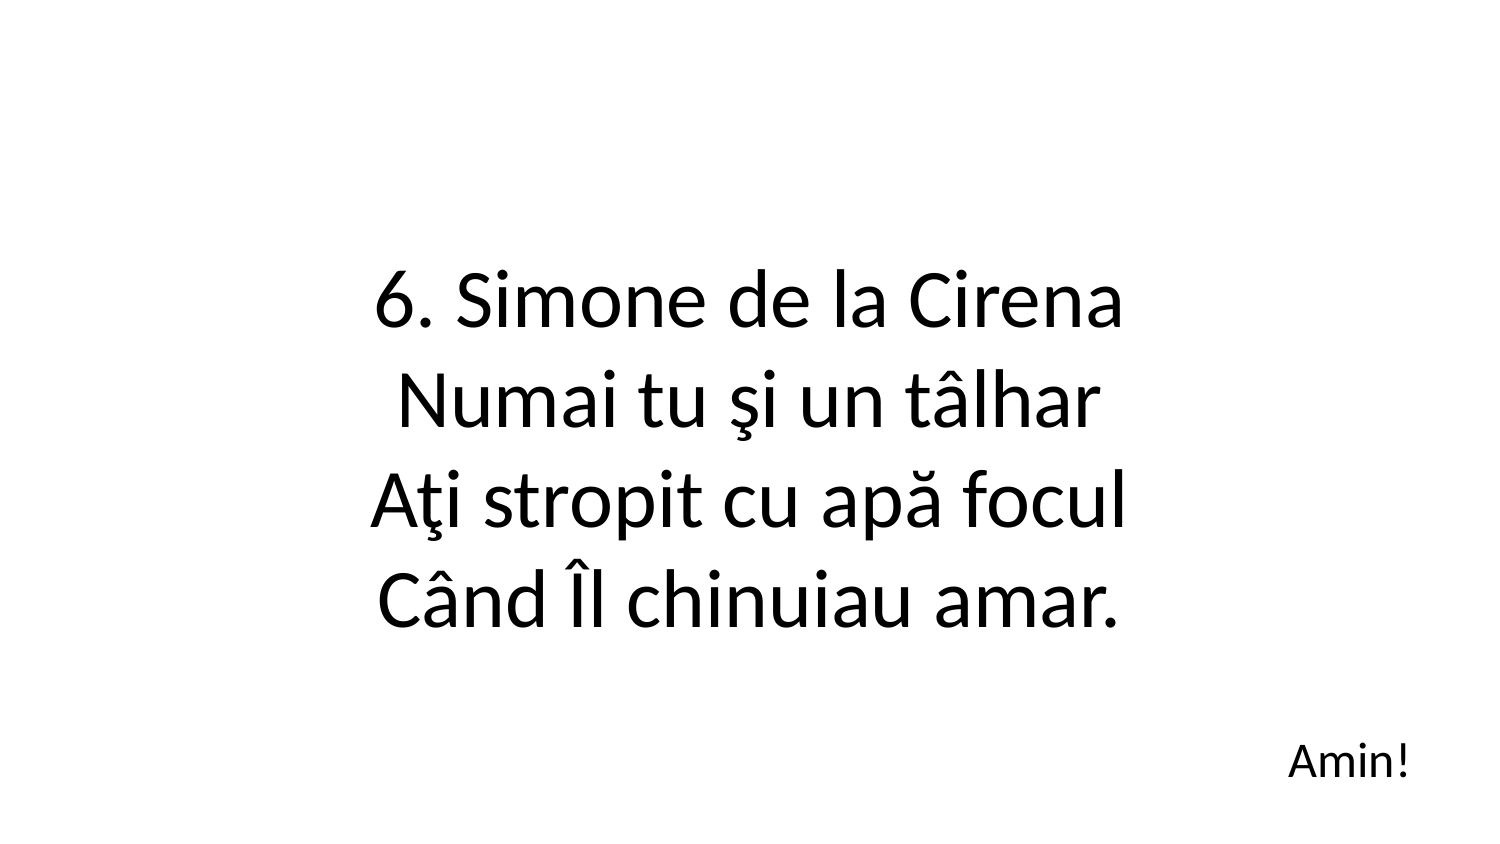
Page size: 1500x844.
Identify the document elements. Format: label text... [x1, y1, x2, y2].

text_box 6. Simone de la Cirena Numai tu şi un tâlhar Aţi stropit cu apă focul Când Îl chinuiau amar. [355, 192, 1145, 652]
text_box Amin! [1273, 674, 1427, 795]
